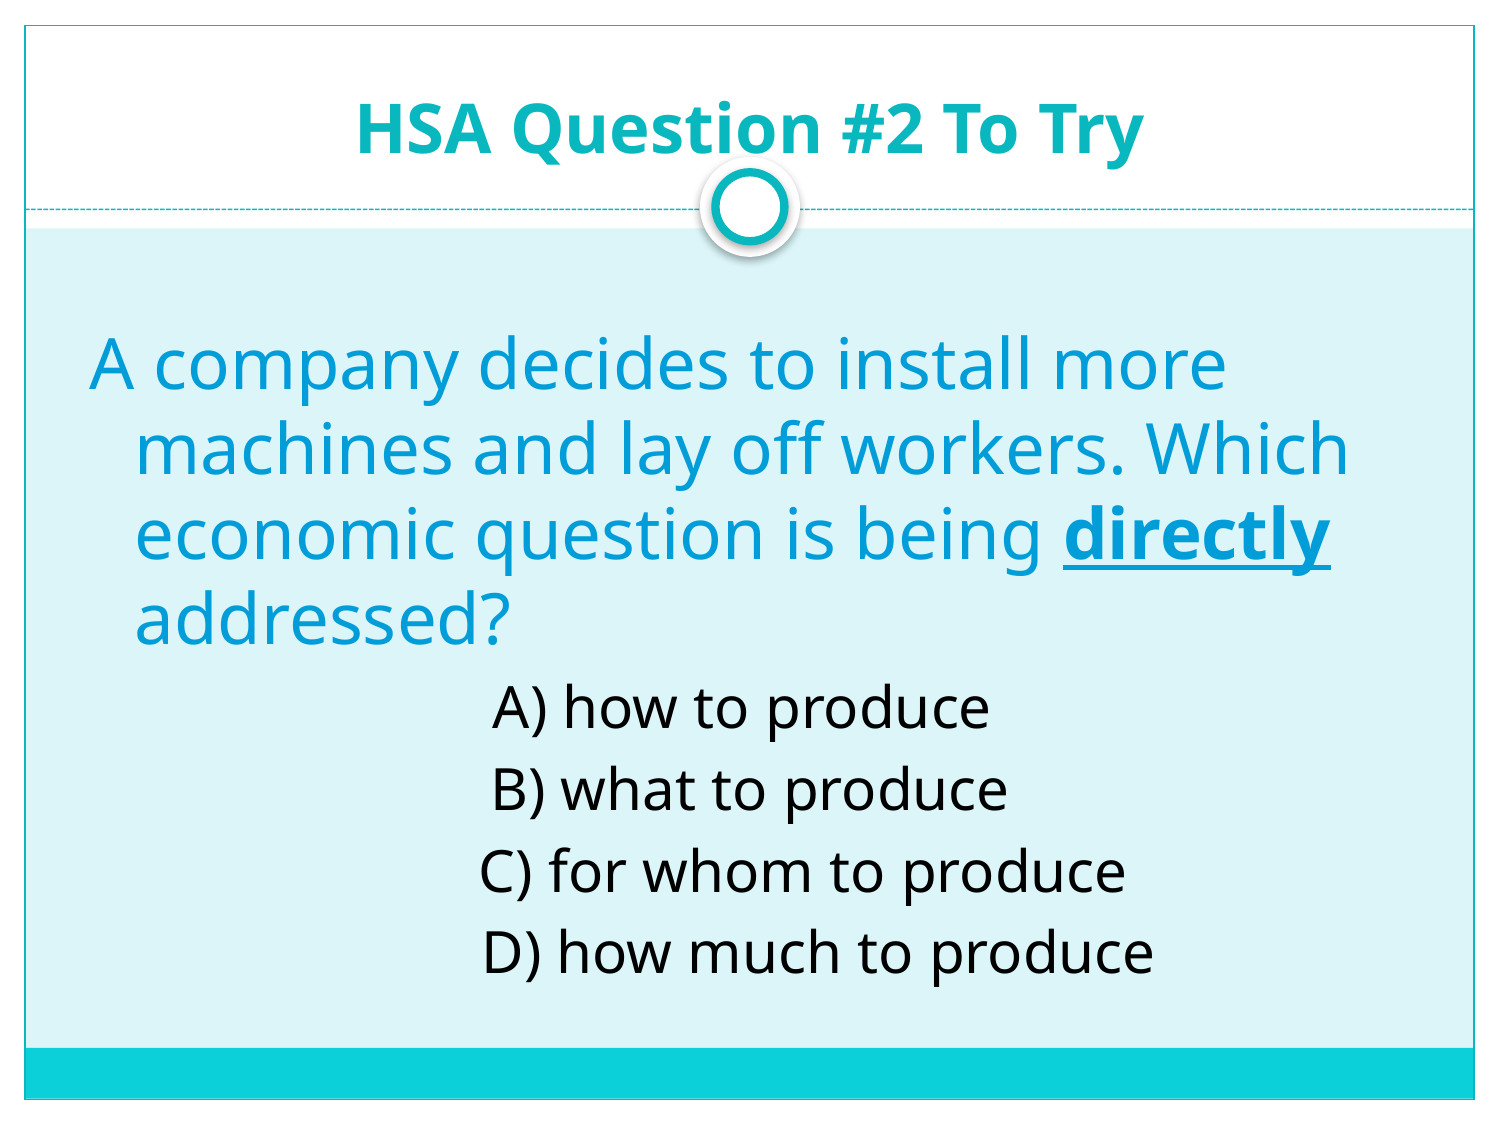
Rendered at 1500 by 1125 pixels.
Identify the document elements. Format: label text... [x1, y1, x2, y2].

title HSA Question #2 To Try [75, 45, 1425, 175]
list A company decides to install more machines and lay off workers. Which economic question is being directly addressed? A) how to produce B) what to produce C) for whom to produce D) how much to produce [75, 212, 1425, 1075]
